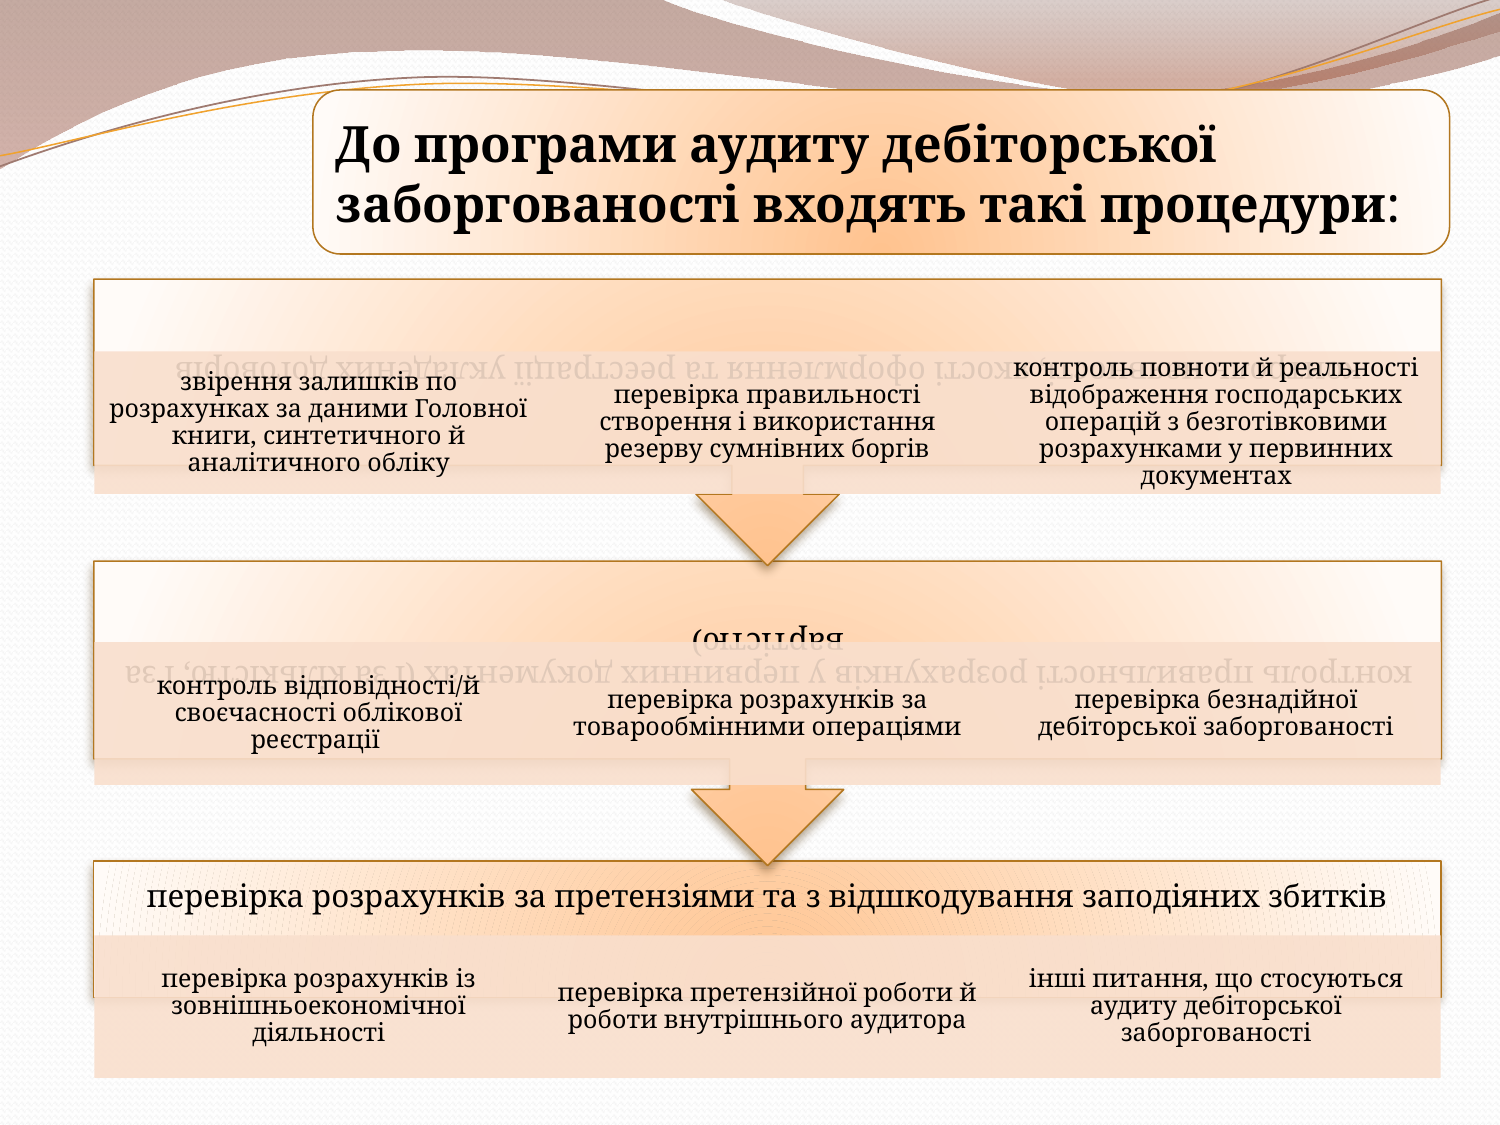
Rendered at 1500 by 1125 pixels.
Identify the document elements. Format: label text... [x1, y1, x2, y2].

text_box До програми аудиту дебіторської заборгованості входять такі процедури: [312, 89, 1451, 255]
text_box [93, 278, 1442, 1079]
